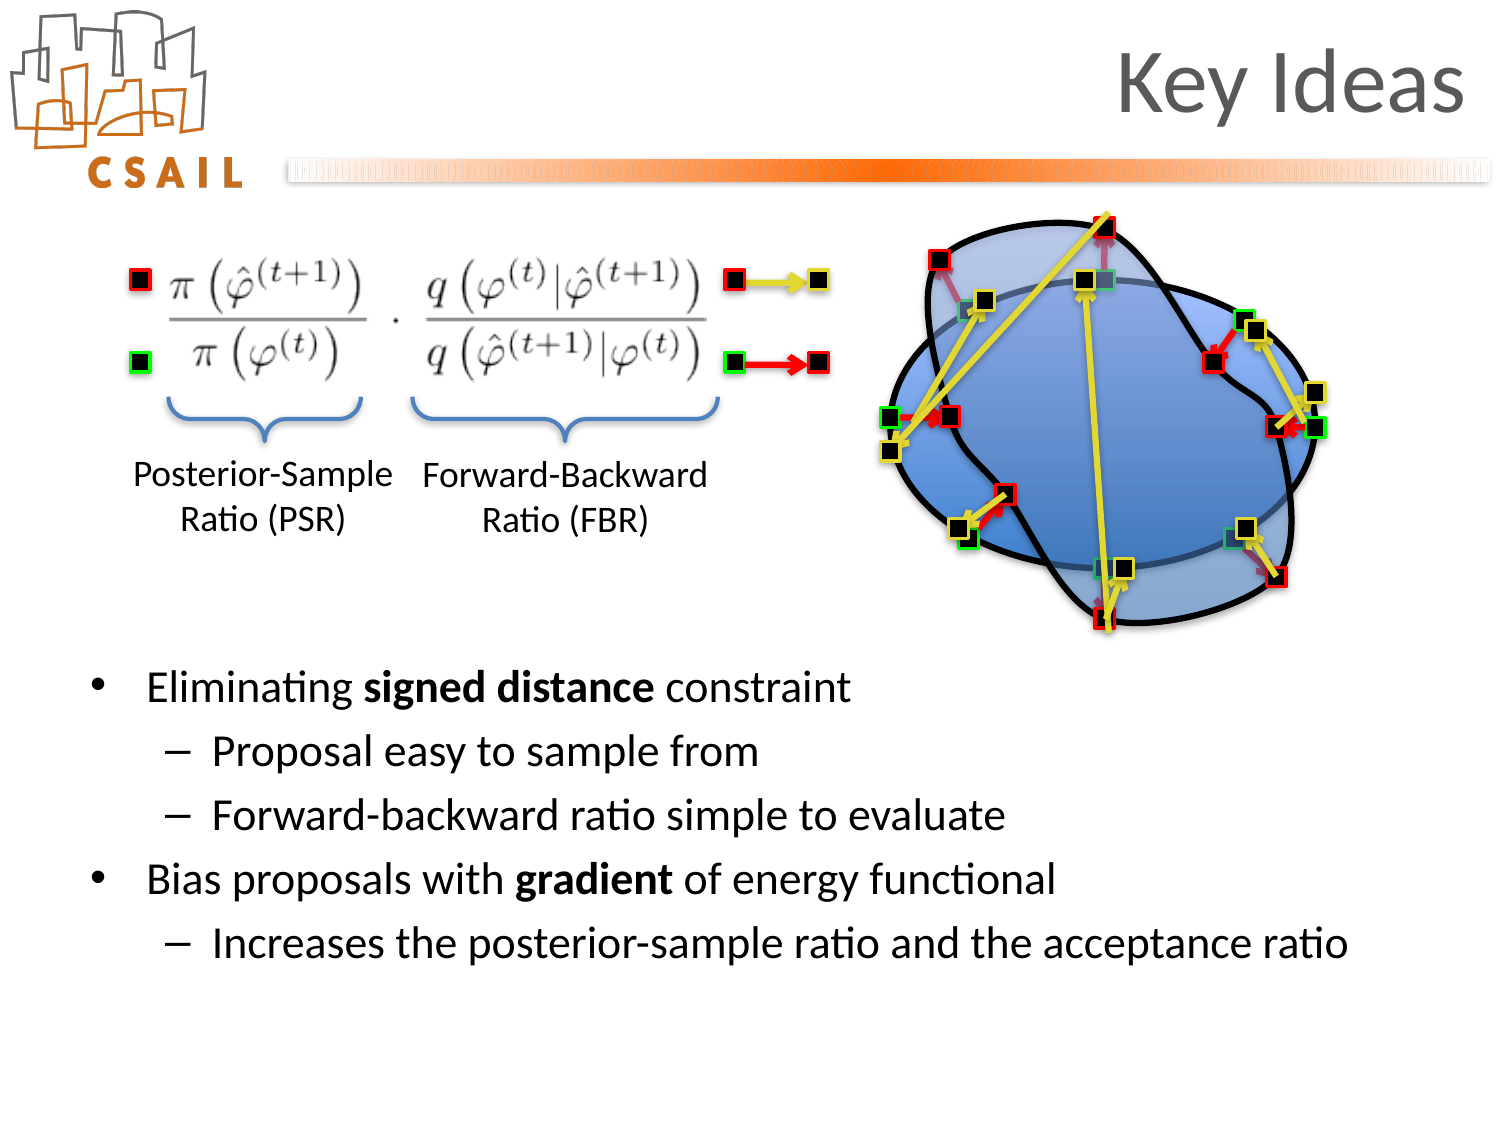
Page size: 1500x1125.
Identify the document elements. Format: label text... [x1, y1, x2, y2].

picture [10, 10, 242, 188]
text_box [129, 351, 151, 373]
text_box [129, 269, 151, 290]
text_box Forward-Backward Ratio (FBR) [407, 442, 724, 548]
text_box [724, 269, 829, 290]
text_box [410, 396, 720, 442]
title Key Ideas [208, 4, 1483, 147]
text_box [166, 396, 363, 441]
text_box Posterior-Sample Ratio (PSR) [118, 441, 409, 546]
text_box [889, 588, 1316, 620]
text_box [889, 229, 1316, 268]
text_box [929, 217, 1287, 228]
list Eliminating signed distance constraint Proposal easy to sample from Forward-backward ratio simple to evaluate Bias proposals with gradient of energy functional Increases the posterior-sample ratio and the acceptance ratio [75, 649, 1425, 1025]
picture [169, 255, 708, 383]
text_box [880, 269, 1326, 579]
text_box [724, 351, 829, 373]
